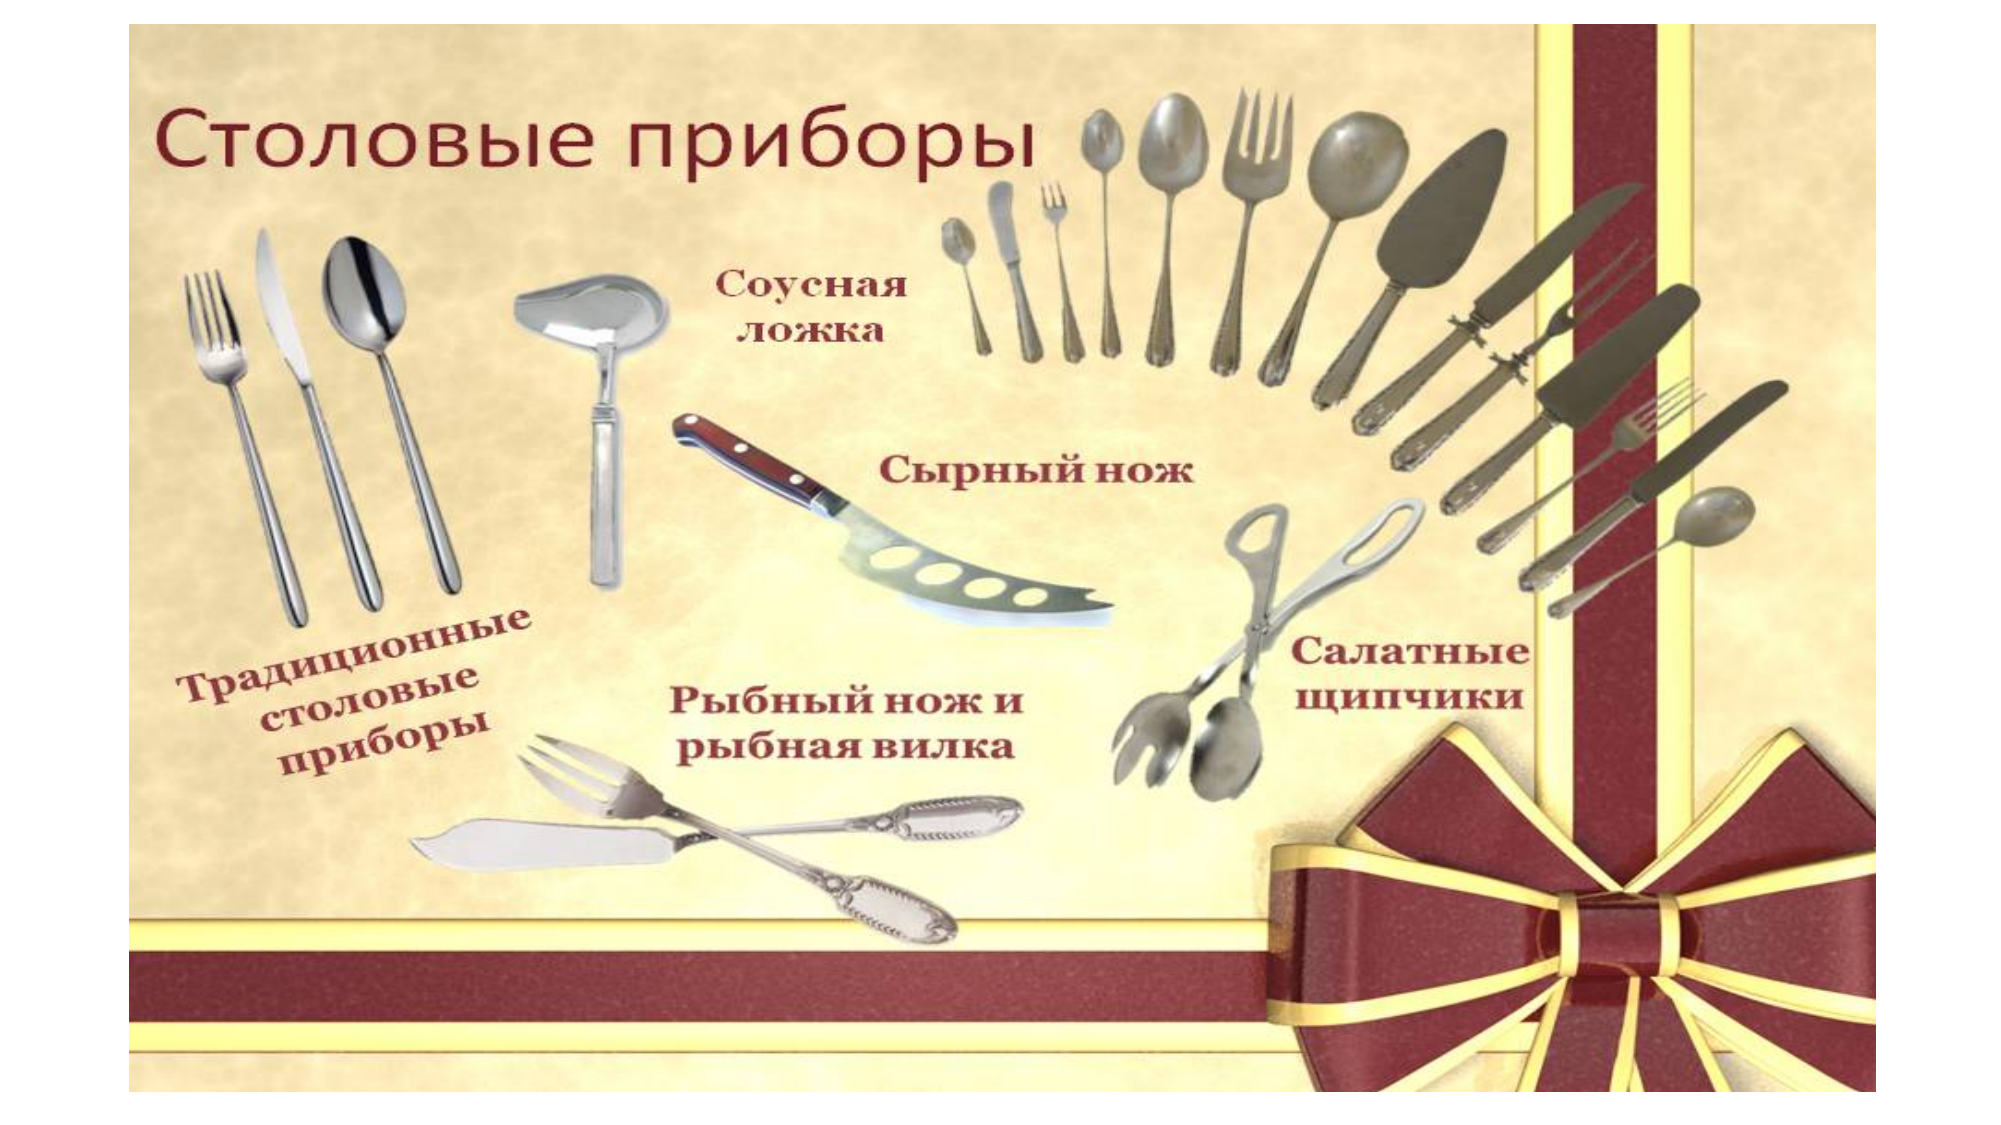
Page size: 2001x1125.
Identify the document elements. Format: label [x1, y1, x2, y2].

picture [128, 23, 1877, 1093]
